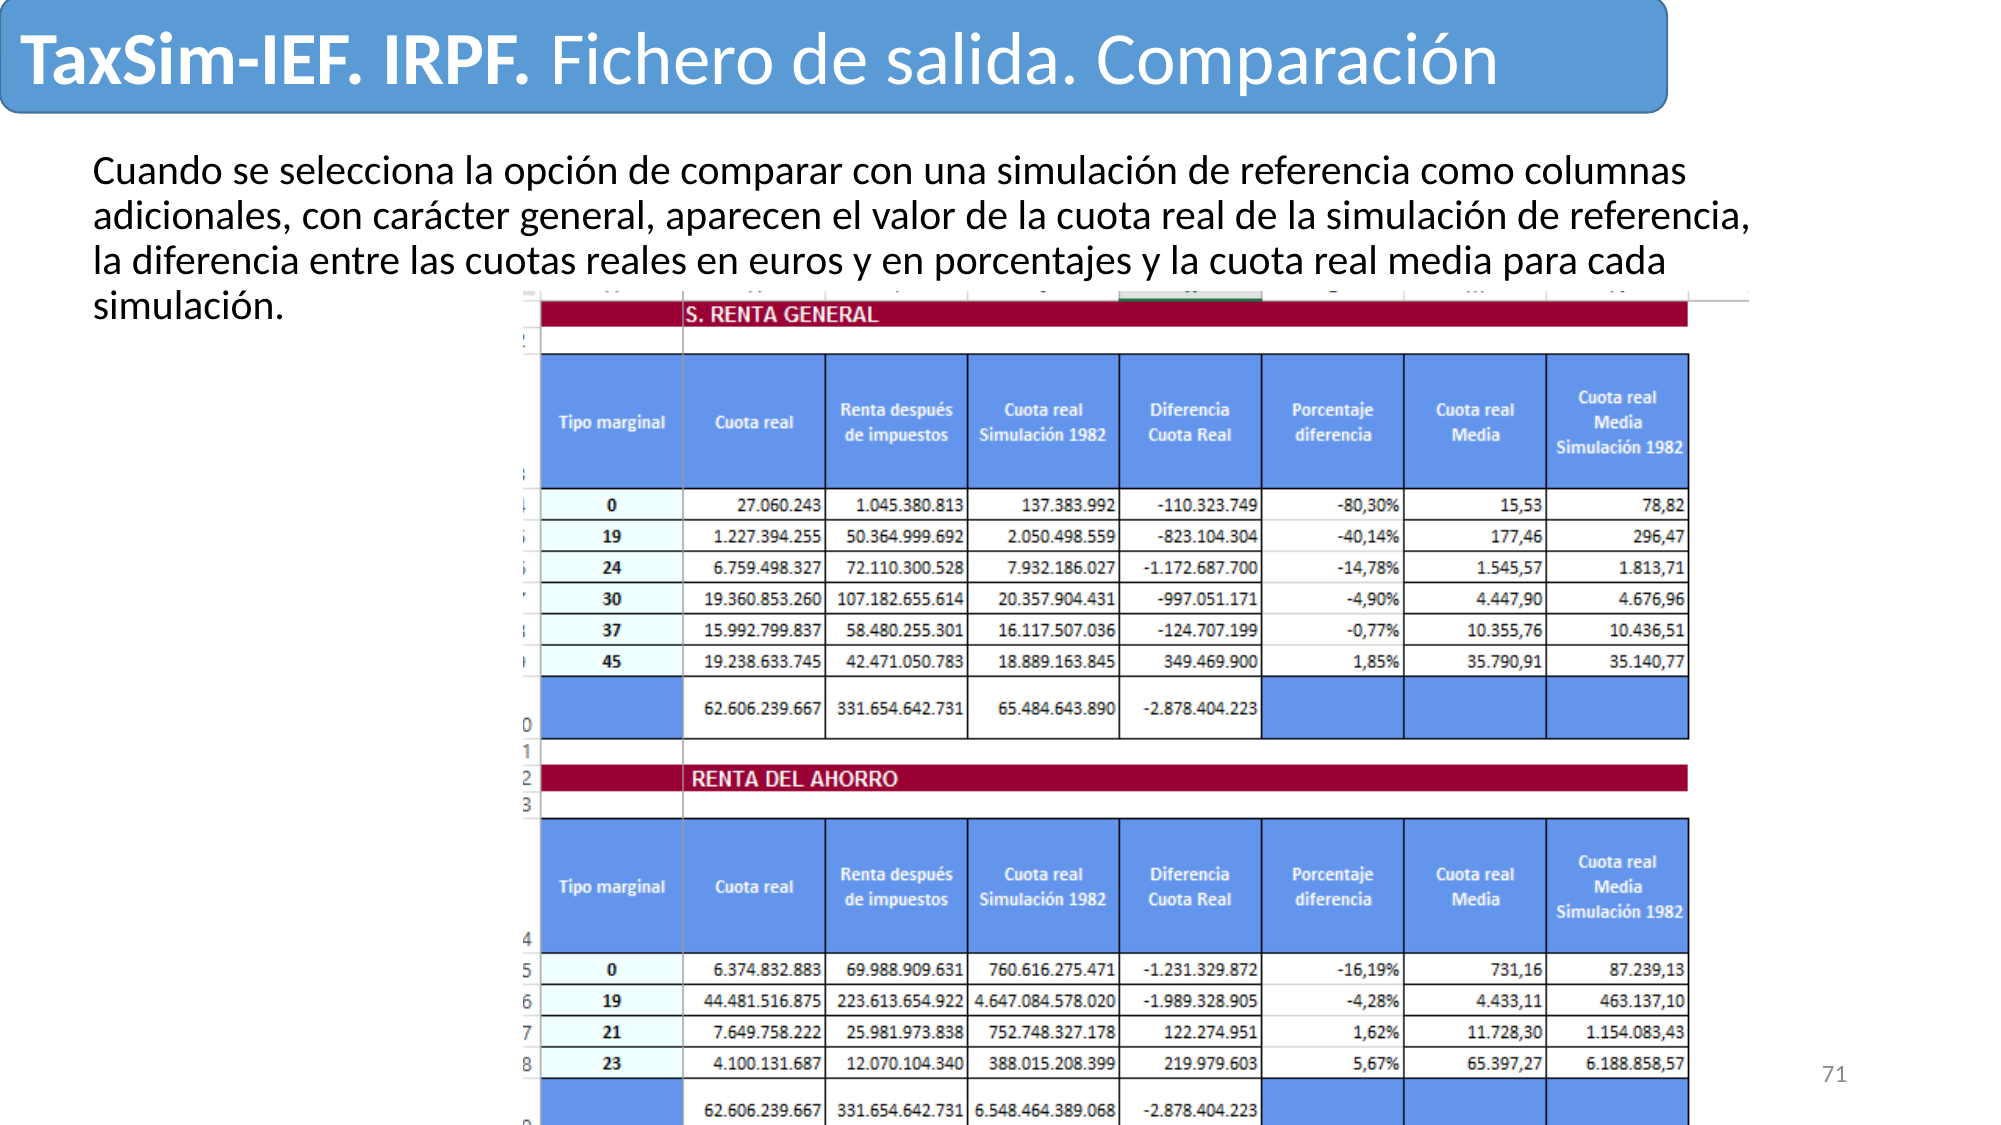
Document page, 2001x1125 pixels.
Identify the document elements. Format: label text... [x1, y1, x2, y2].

list Cuando se selecciona la opción de comparar con una simulación de referencia como columnas adicionales, con carácter general, aparecen el valor de la cuota real de la simulación de referencia, la diferencia entre las cuotas reales en euros y en porcentajes y la cuota real media para cada simulación. [77, 140, 1778, 855]
text_box TaxSim-IEF. IRPF. Fichero de salida. Comparación [0, 0, 1669, 114]
picture [523, 291, 1749, 1125]
slide_number 71 [1749, 1042, 1863, 1103]
